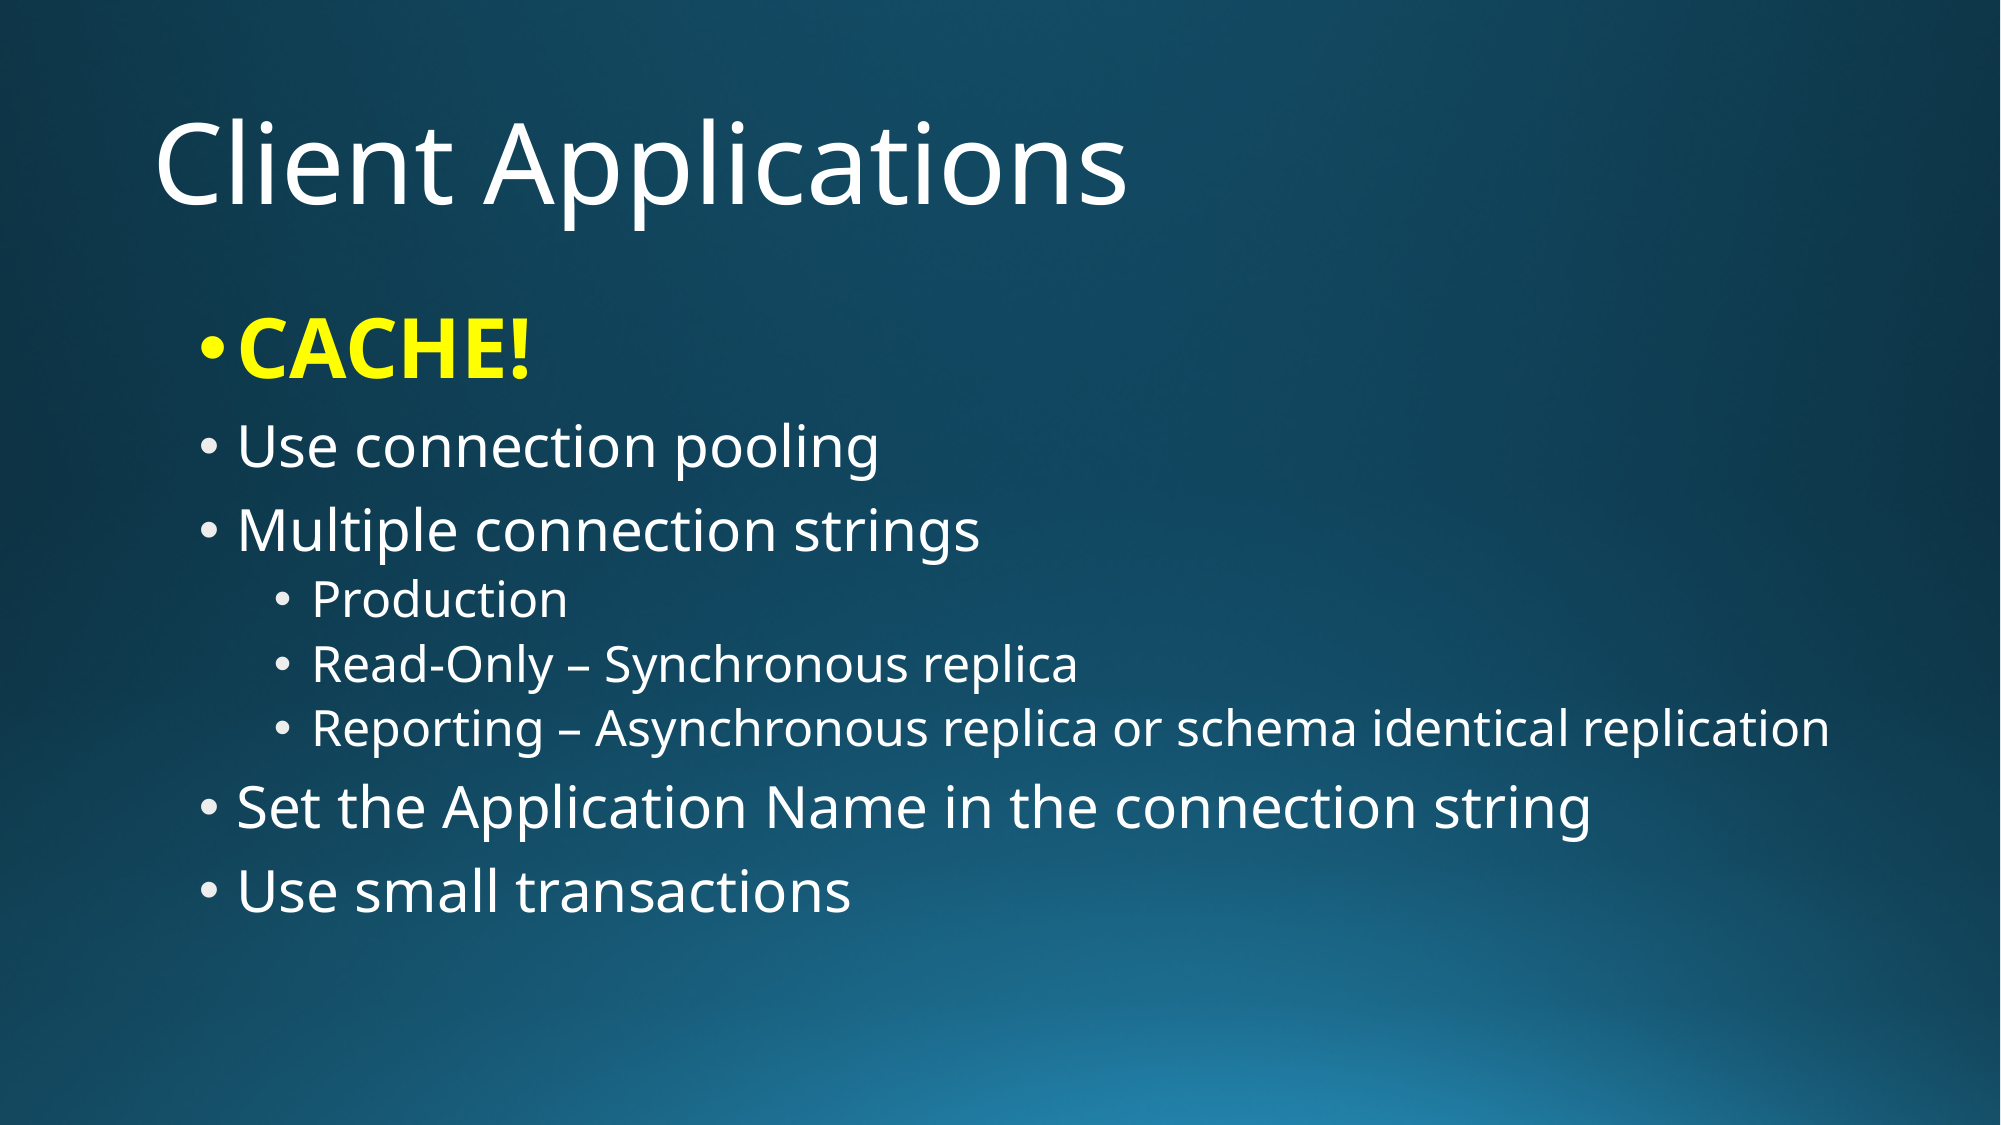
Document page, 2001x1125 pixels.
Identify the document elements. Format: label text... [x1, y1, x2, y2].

picture [0, 0, 2001, 1125]
title Client Applications [137, 59, 1863, 278]
list CACHE! Use connection pooling Multiple connection strings Production Read-Only – Synchronous replica Reporting – Asynchronous replica or schema identical replication Set the Application Name in the connection string Use small transactions [183, 299, 1863, 1057]
